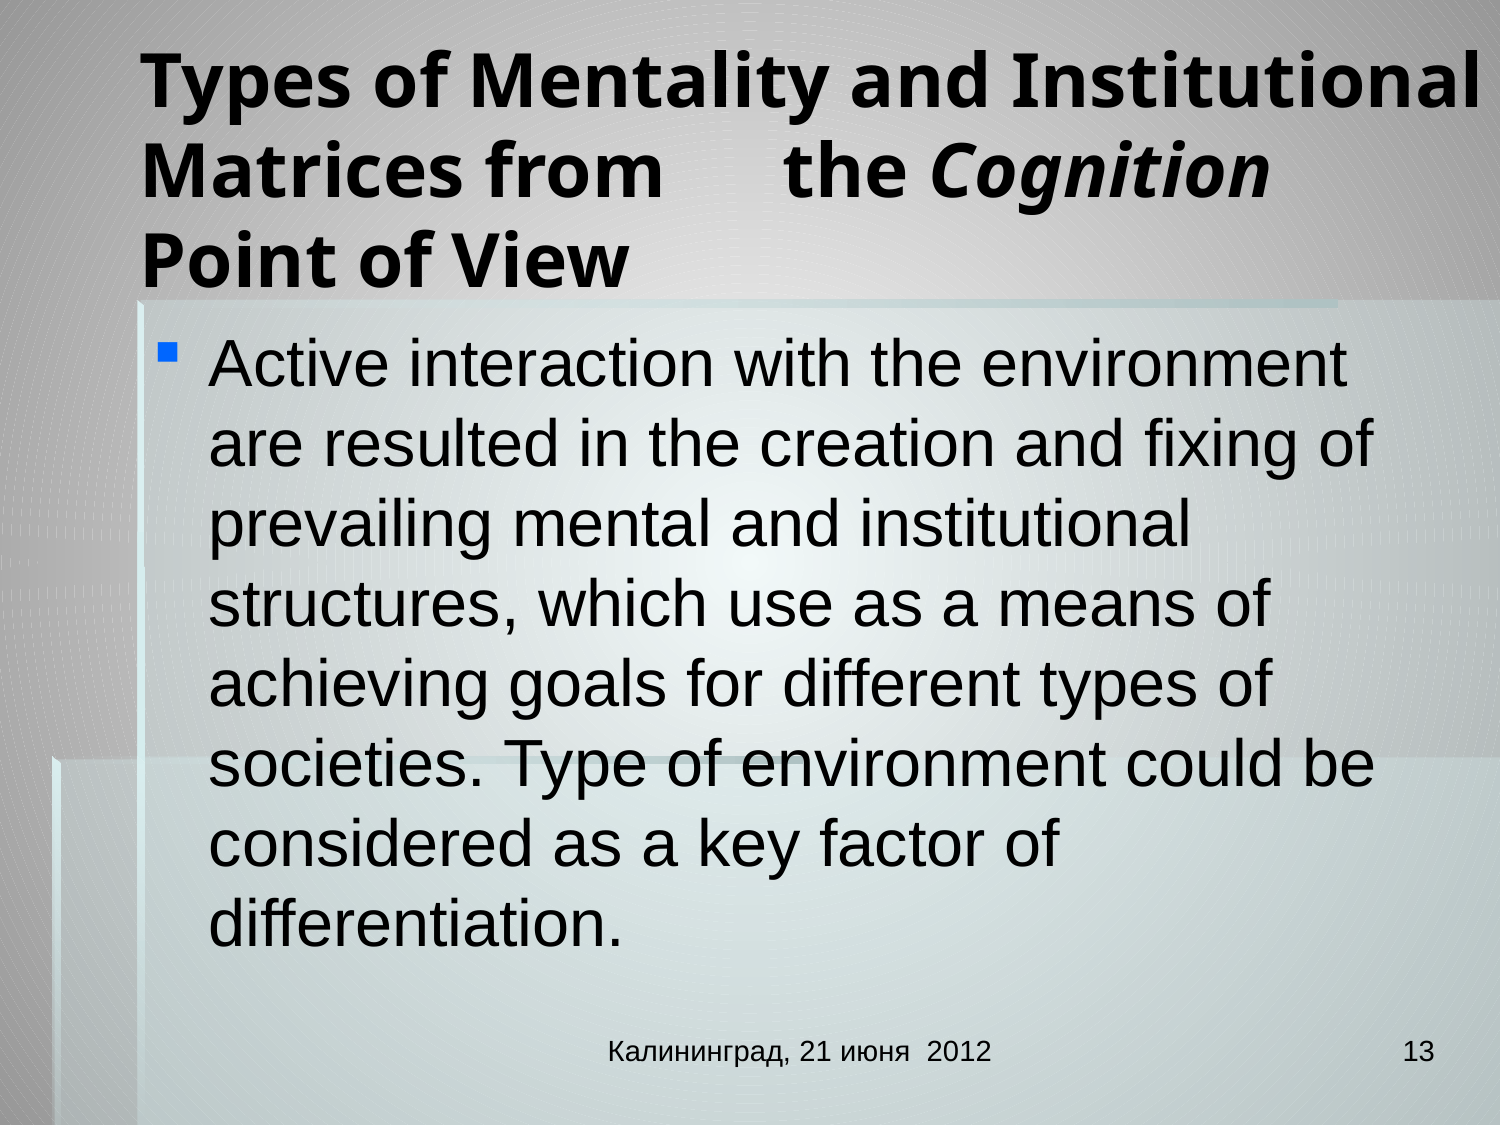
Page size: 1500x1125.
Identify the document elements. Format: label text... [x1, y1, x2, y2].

title Types of Mentality and Institutional Matrices from the Cognition Point of View [124, 49, 1500, 286]
footer Калининград, 21 июня 2012 [562, 1024, 1038, 1103]
list Active interaction with the environment are resulted in the creation and fixing of prevailing mental and institutional structures, which use as a means of achieving goals for different types of societies. Type of environment could be considered as a key factor of differentiation. [137, 312, 1452, 1001]
slide_number 13 [1137, 1024, 1451, 1103]
